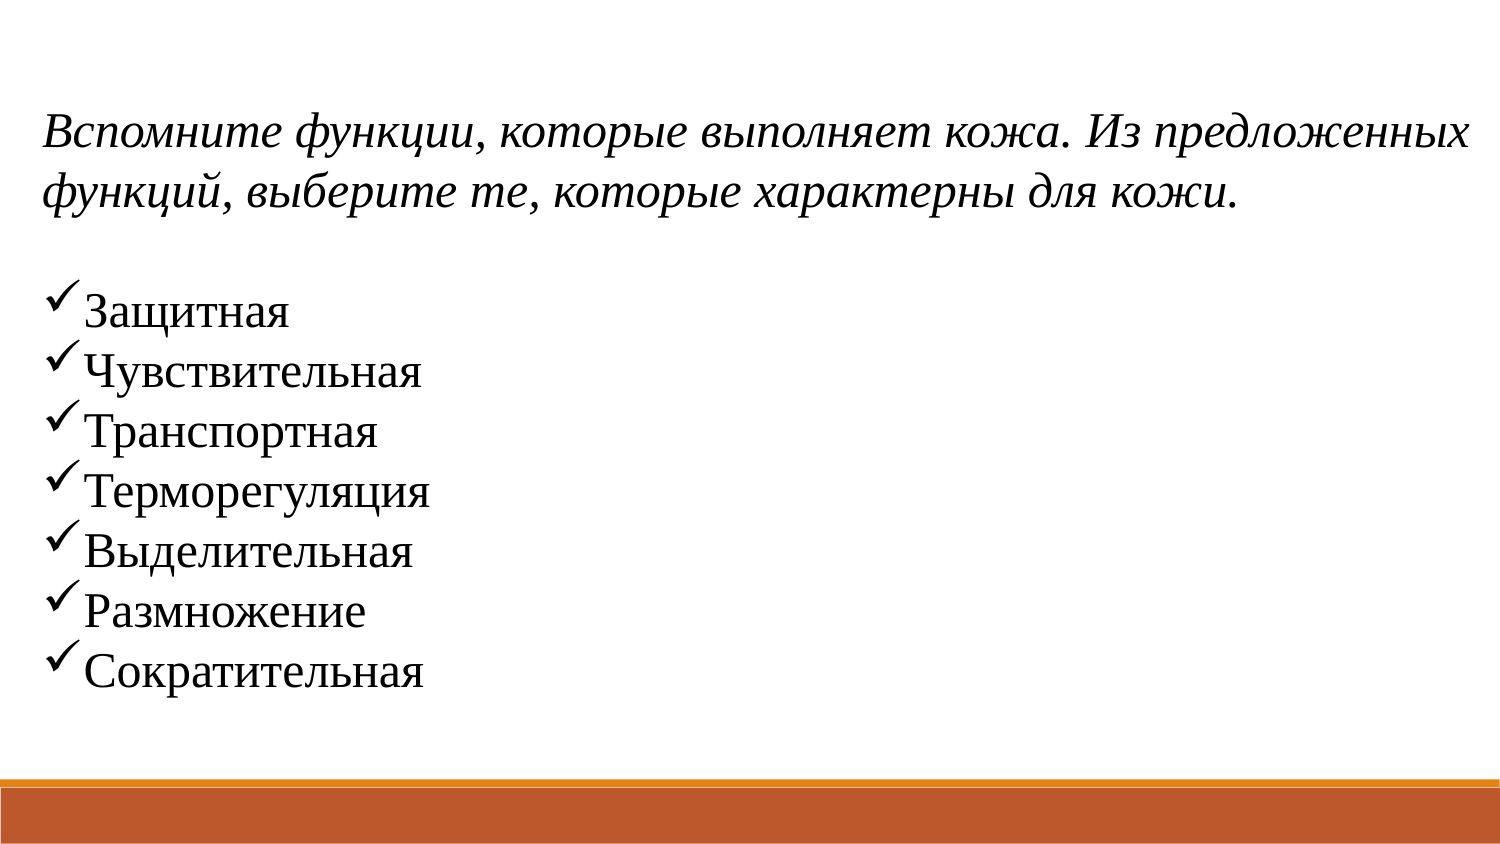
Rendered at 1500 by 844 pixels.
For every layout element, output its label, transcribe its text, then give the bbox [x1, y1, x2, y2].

text_box Вспомните функции, которые выполняет кожа. Из предложенных функций, выберите те, которые характерны для кожи. Защитная Чувствительная Транспортная Терморегуляция Выделительная Размножение Сократительная [27, 89, 1491, 705]
